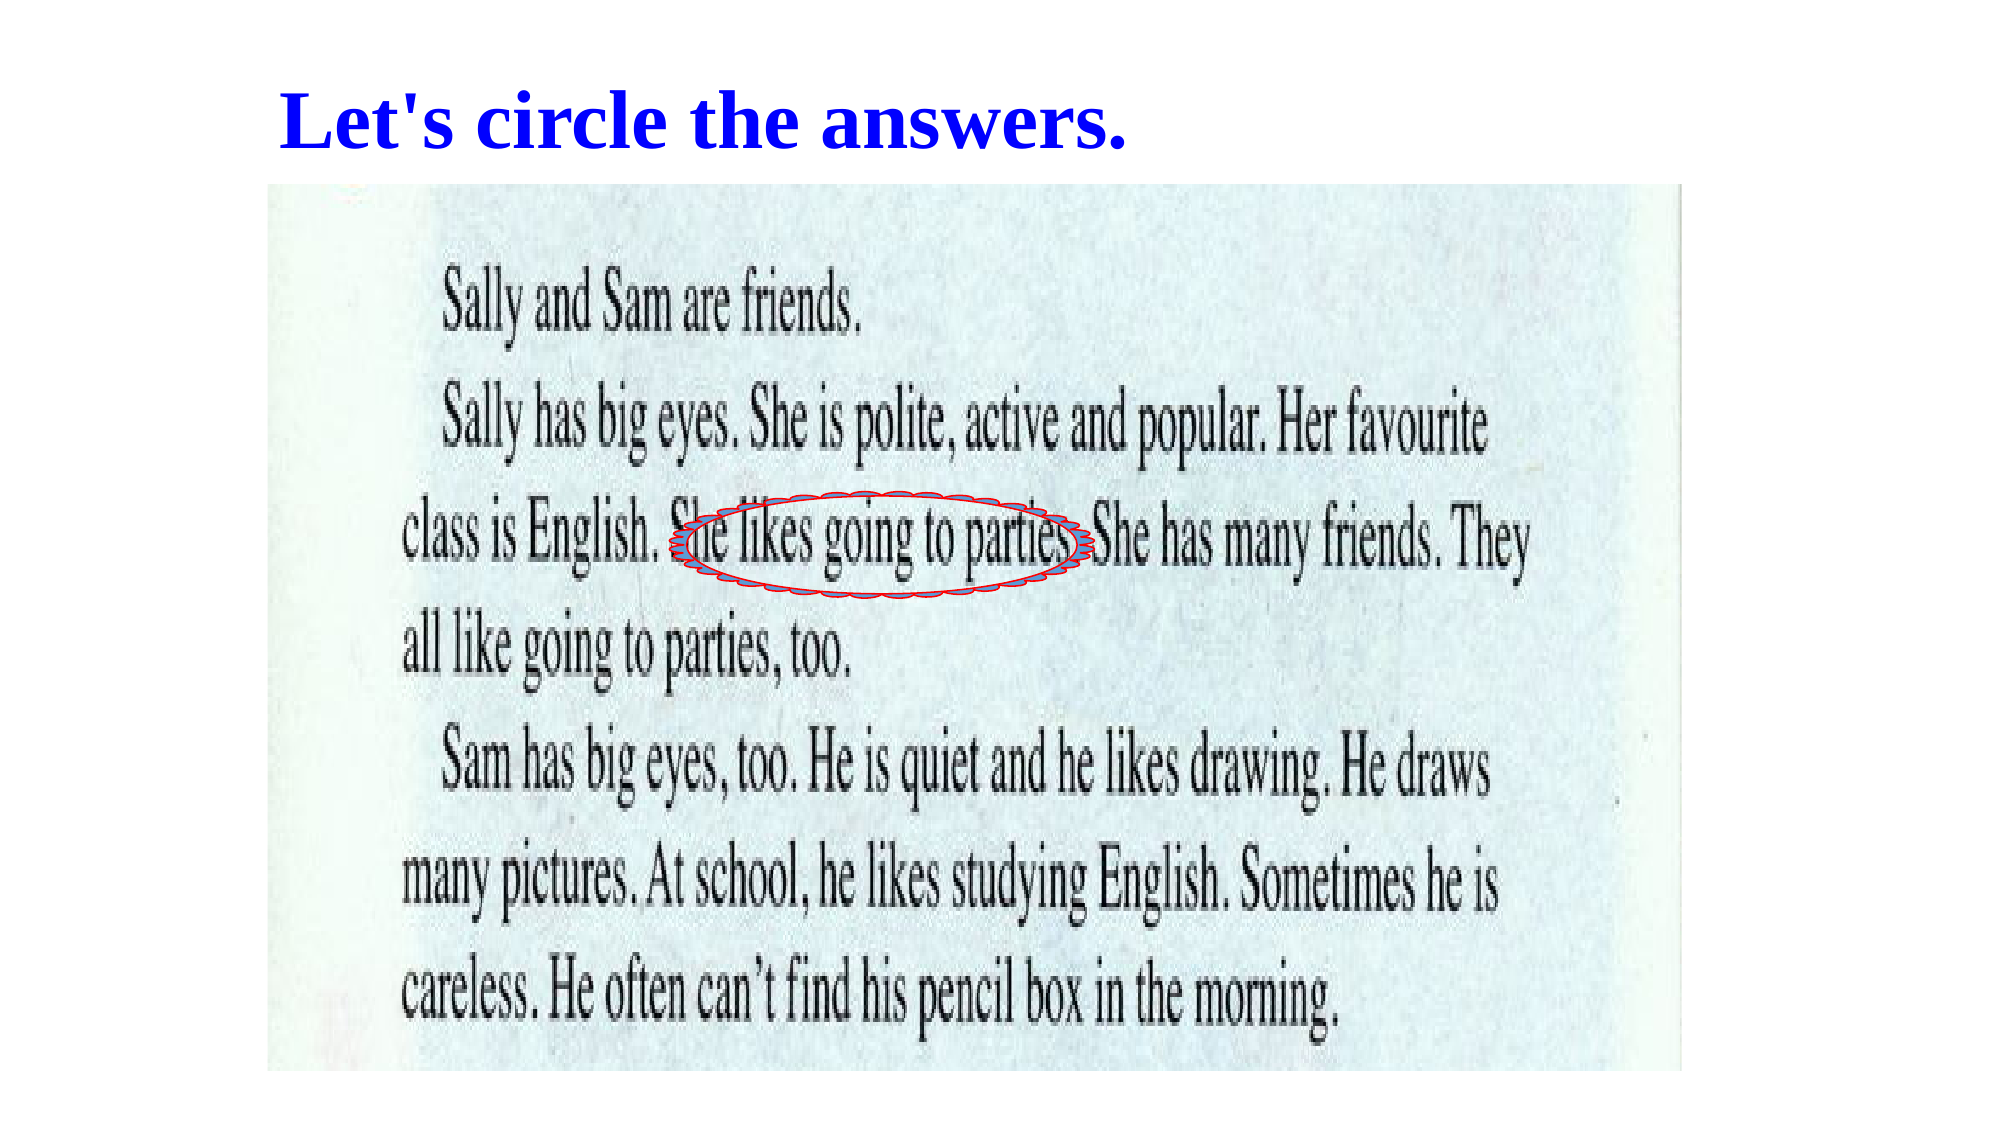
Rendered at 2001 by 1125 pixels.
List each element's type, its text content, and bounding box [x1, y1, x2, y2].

text_box Let's circle the answers. [264, 58, 1213, 173]
picture [267, 184, 1682, 1071]
